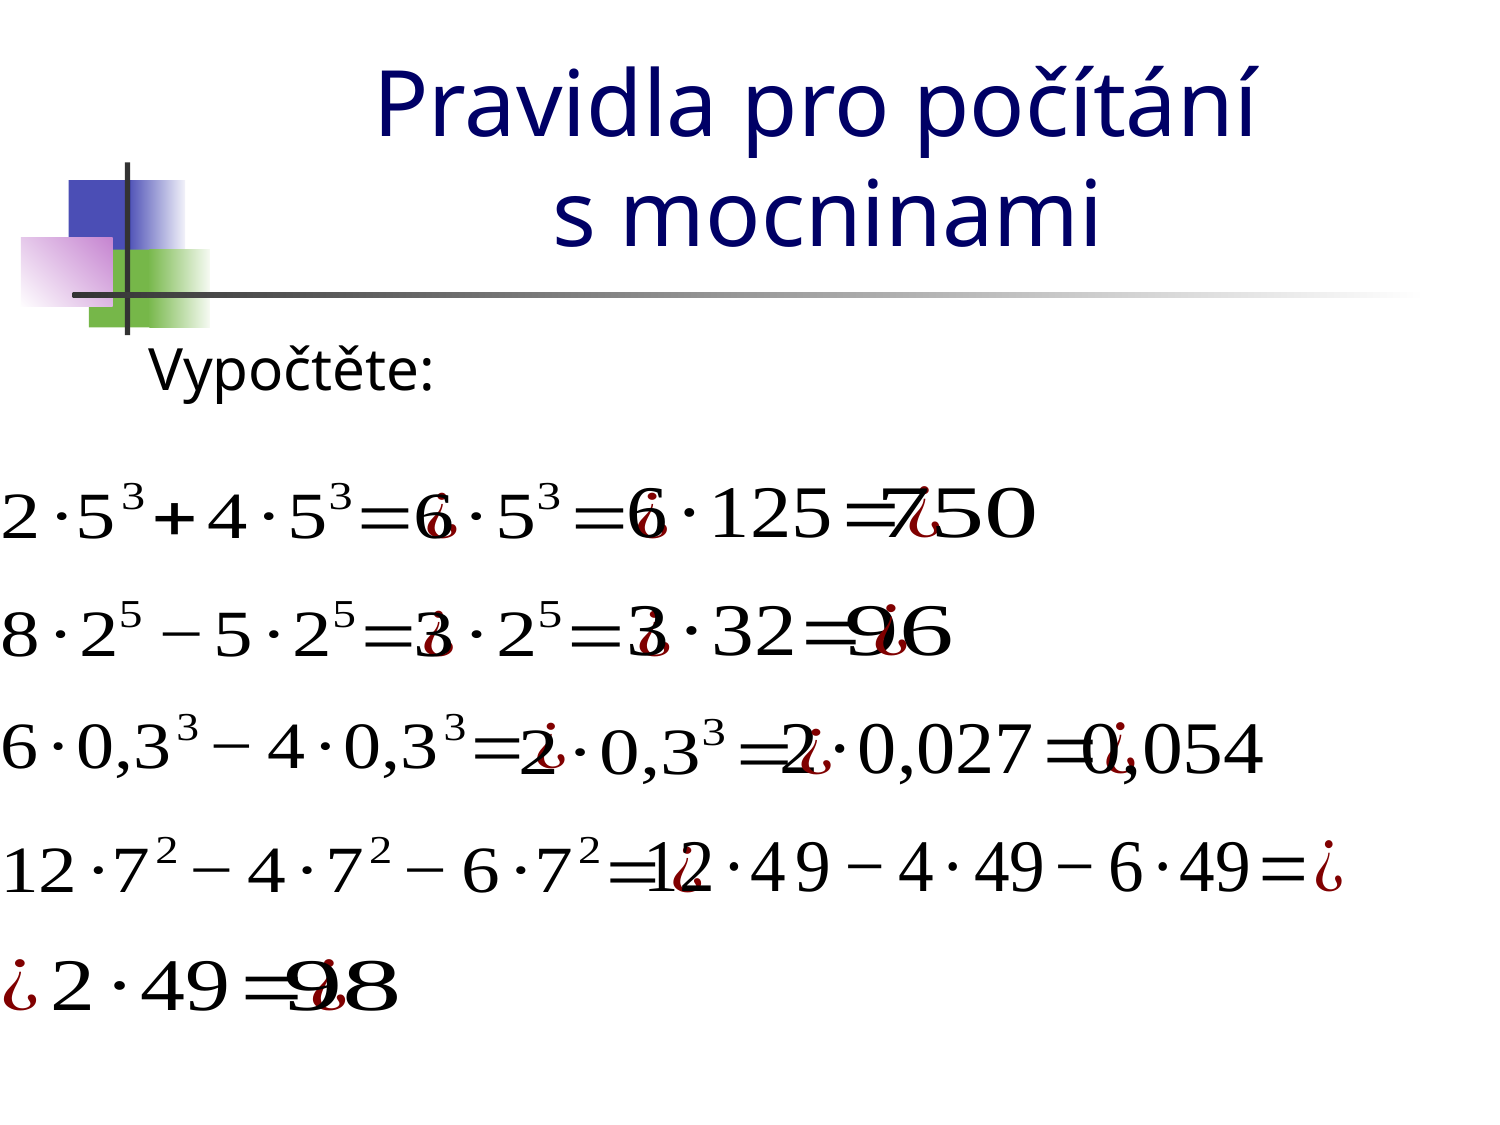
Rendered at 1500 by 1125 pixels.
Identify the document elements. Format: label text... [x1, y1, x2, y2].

list Vypočtěte: [117, 324, 1028, 408]
title Pravidla pro počítání s mocninami [188, 34, 1468, 276]
